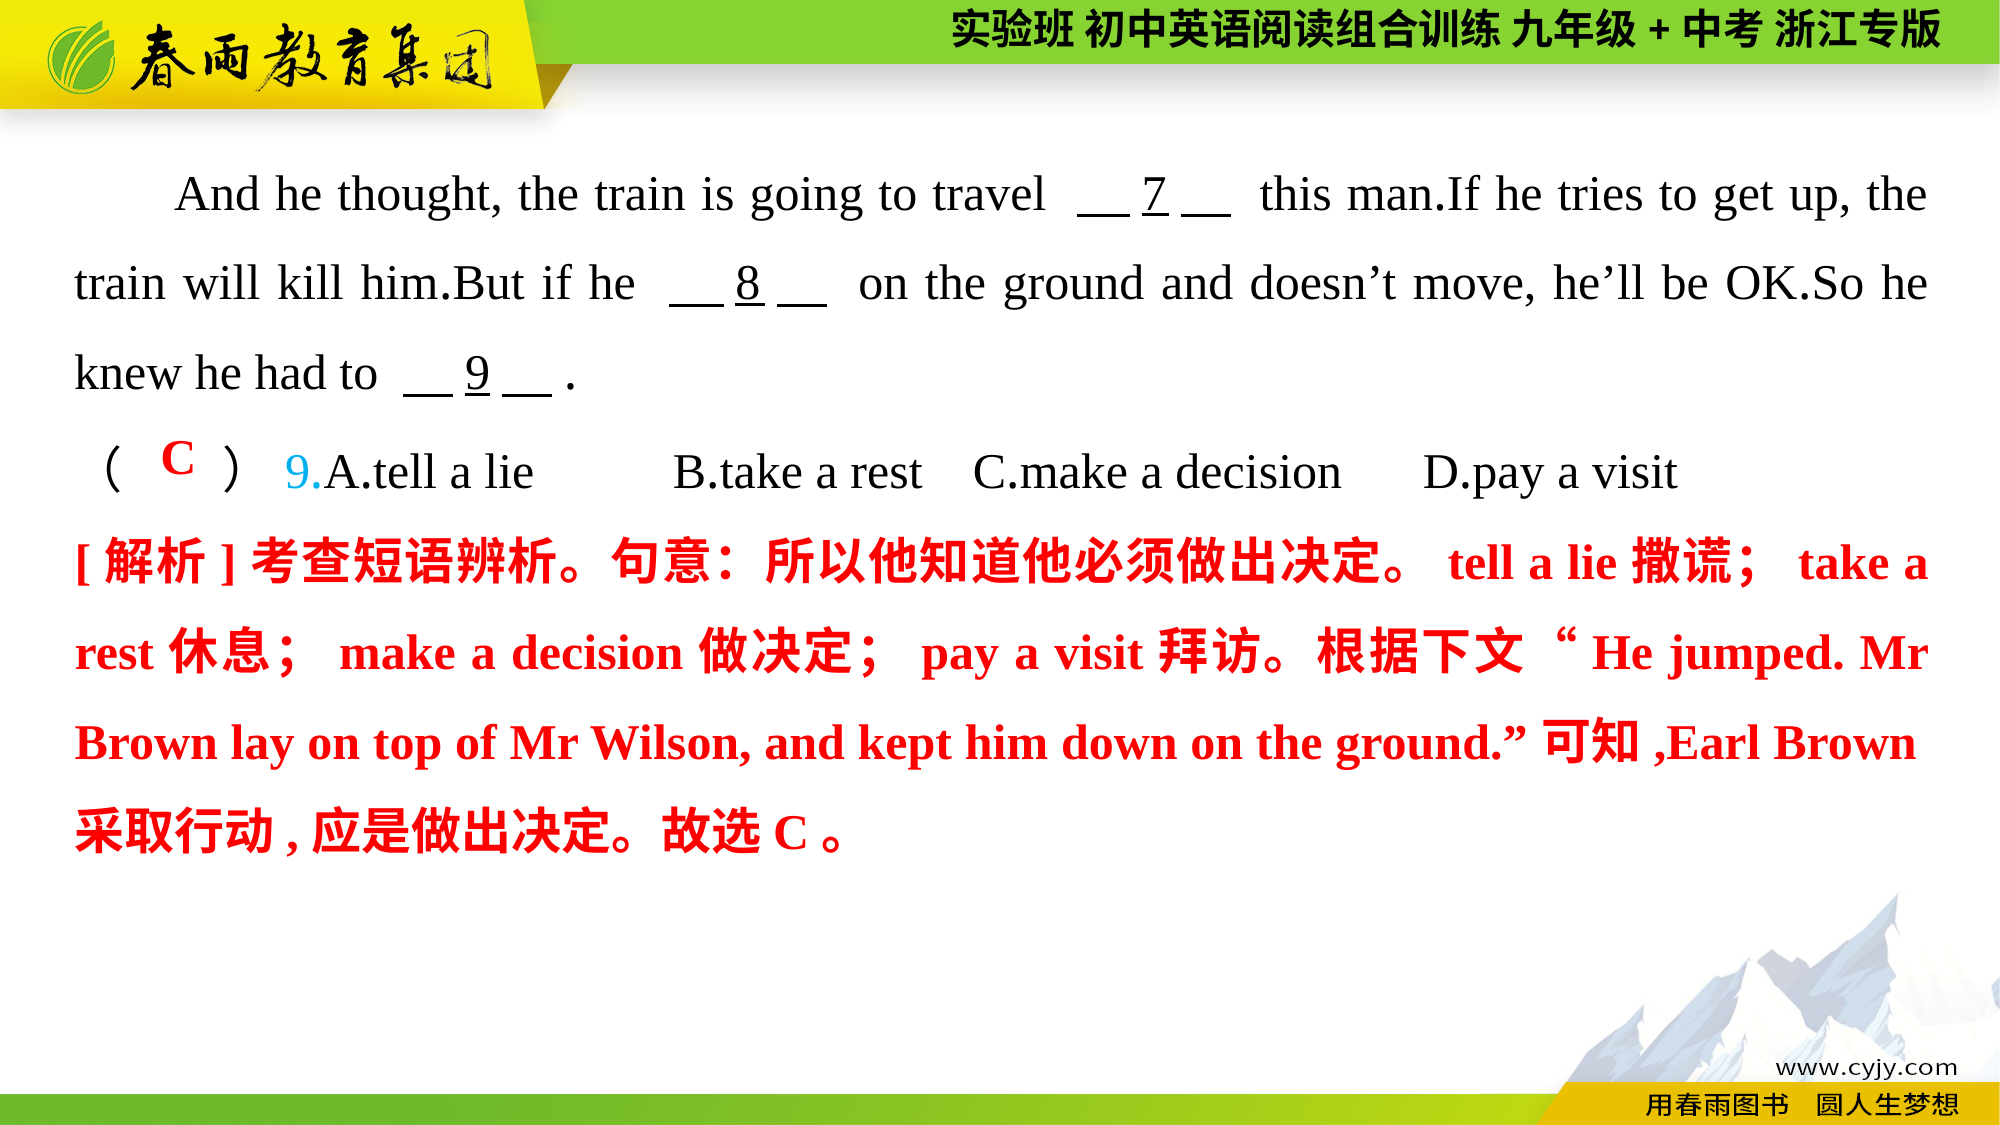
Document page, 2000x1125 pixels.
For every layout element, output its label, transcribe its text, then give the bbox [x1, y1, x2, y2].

text_box （ ）9.A.tell a lie B.take a rest C.make a decision D.pay a visit [57, 400, 1943, 506]
text_box C [145, 417, 212, 493]
text_box [解析]考查短语辨析。句意：所以他知道他必须做出决定。tell a lie撒谎；take a rest休息；make a decision做决定；pay a visit拜访。根据下文“He jumped. Mr Brown lay on top of Mr Wilson, and kept him down on the ground.”可知,Earl Brown采取行动,应是做出决定。故选C。 [59, 492, 1944, 868]
picture [0, 0, 2000, 1125]
list And he thought, the train is going to travel 7 this man.If he tries to get up, the train will kill him.But if he 8 on the ground and doesn’t move, he’ll be OK.So he knew he had to 9 . [59, 122, 1944, 399]
